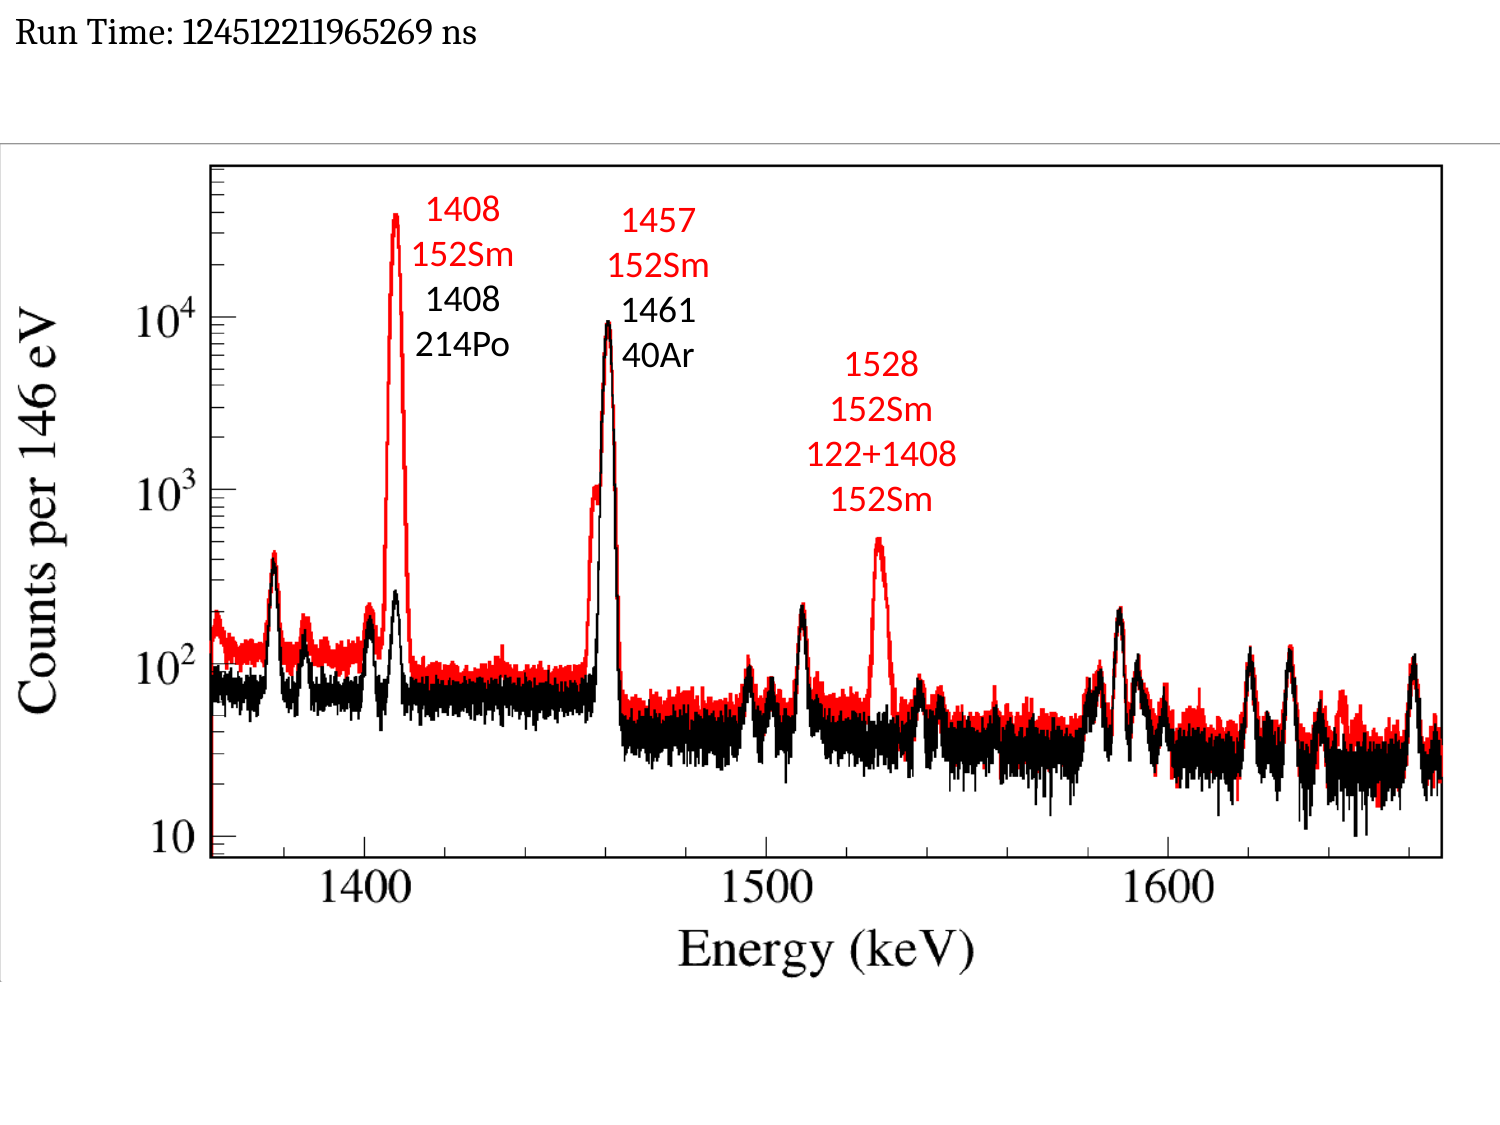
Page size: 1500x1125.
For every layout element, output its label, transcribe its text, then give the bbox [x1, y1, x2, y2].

picture [0, 143, 1500, 982]
text_box Run Time: 124512211965269 ns [0, 0, 596, 60]
